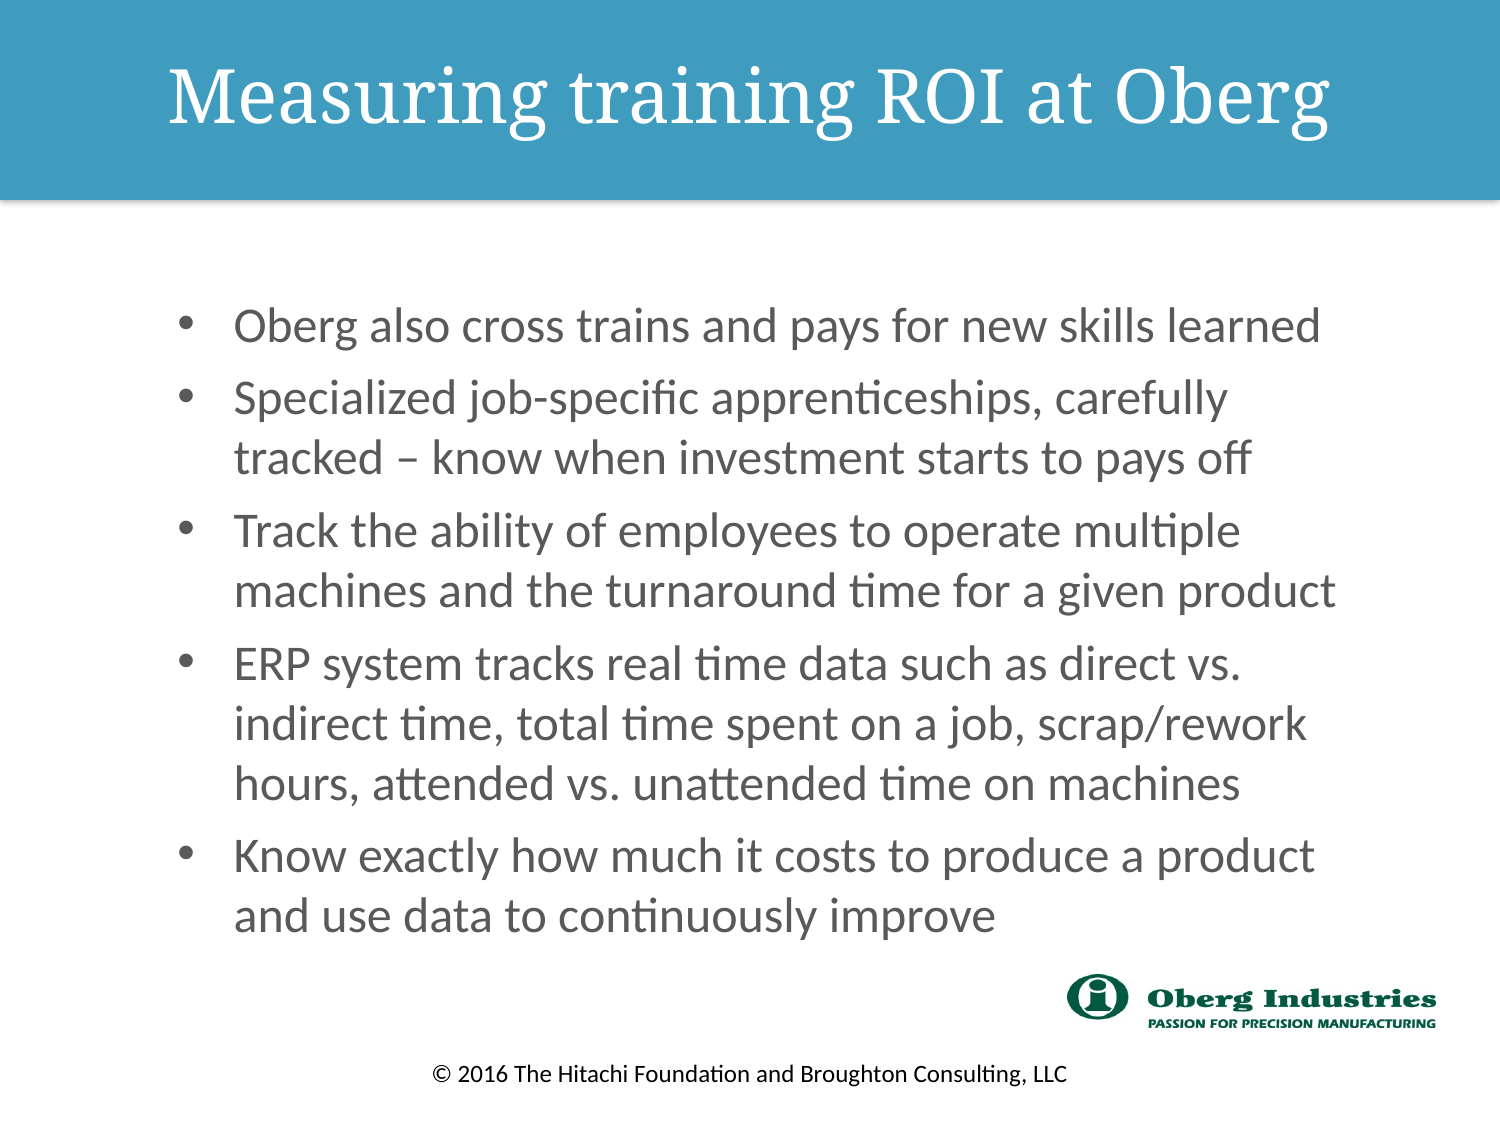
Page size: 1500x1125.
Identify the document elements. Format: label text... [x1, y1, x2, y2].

picture [1067, 974, 1436, 1028]
title Measuring training ROI at Oberg [112, 24, 1388, 163]
text_box Oberg also cross trains and pays for new skills learned Specialized job-specific apprenticeships, carefully tracked – know when investment starts to pays off Track the ability of employees to operate multiple machines and the turnaround time for a given product ERP system tracks real time data such as direct vs. indirect time, total time spent on a job, scrap/rework hours, attended vs. unattended time on machines Know exactly how much it costs to produce a product and use data to continuously improve [87, 285, 1363, 1023]
